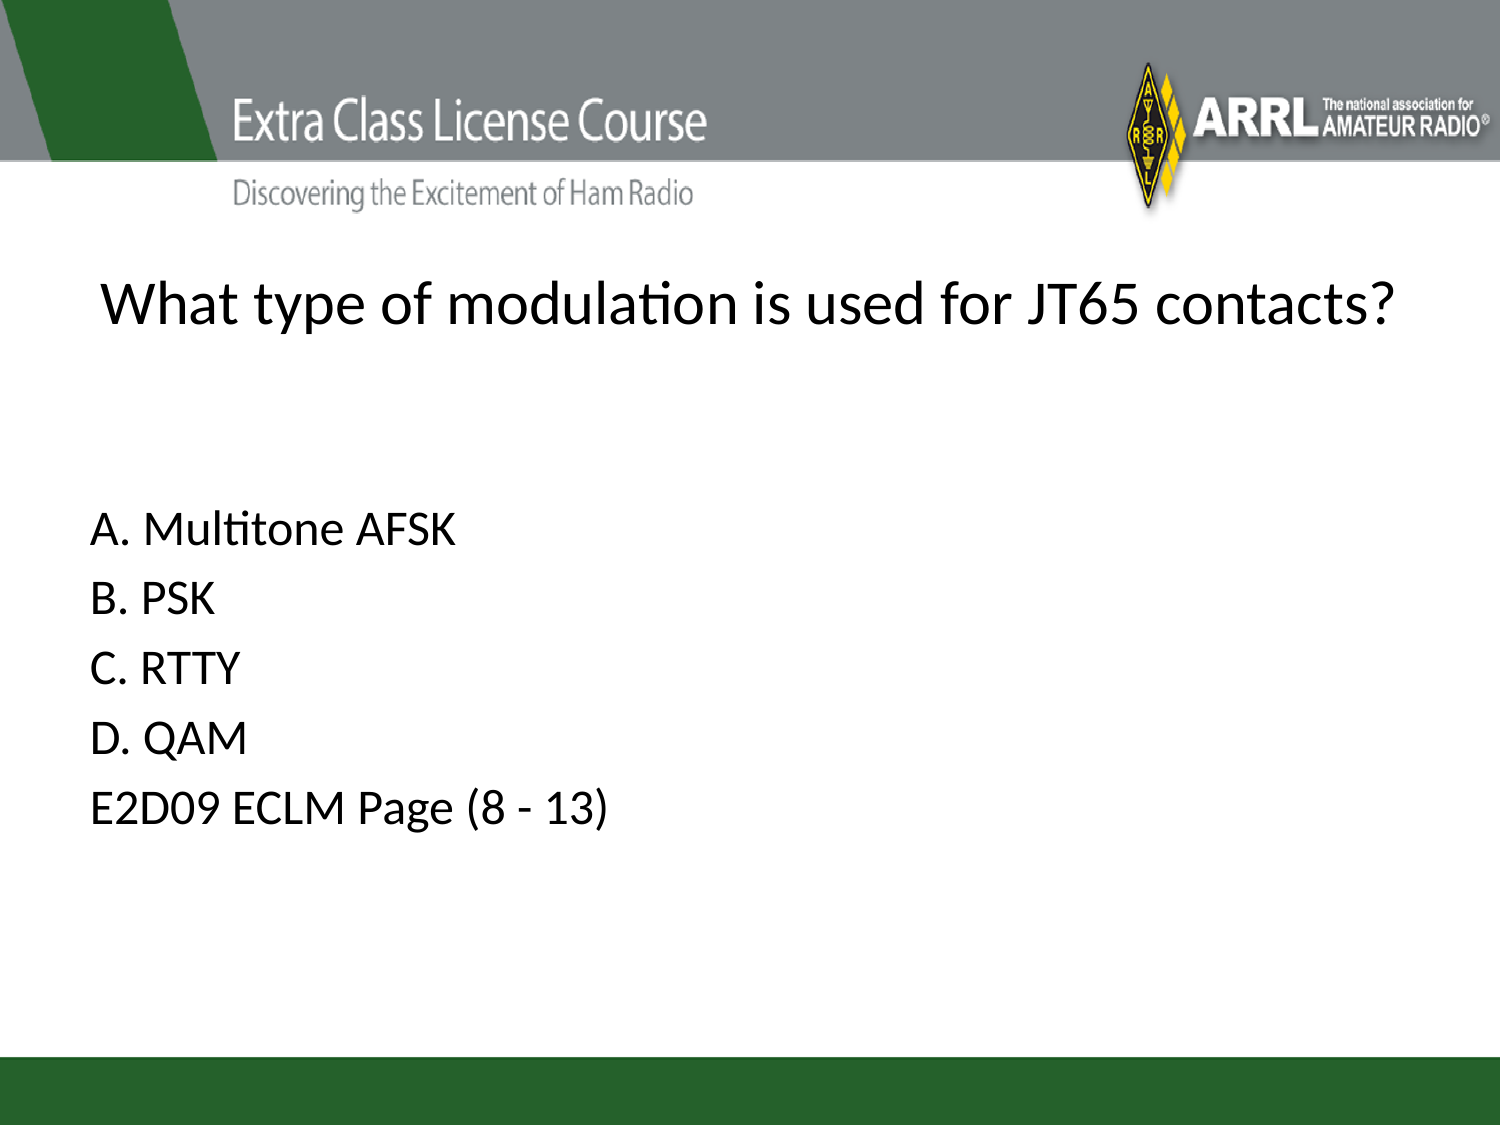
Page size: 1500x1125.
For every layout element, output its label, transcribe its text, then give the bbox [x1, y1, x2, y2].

title What type of modulation is used for JT65 contacts? [75, 254, 1425, 435]
list A. Multitone AFSK B. PSK C. RTTY D. QAM E2D09 ECLM Page (8 - 13) [75, 487, 1425, 1005]
picture [0, 0, 1500, 1125]
